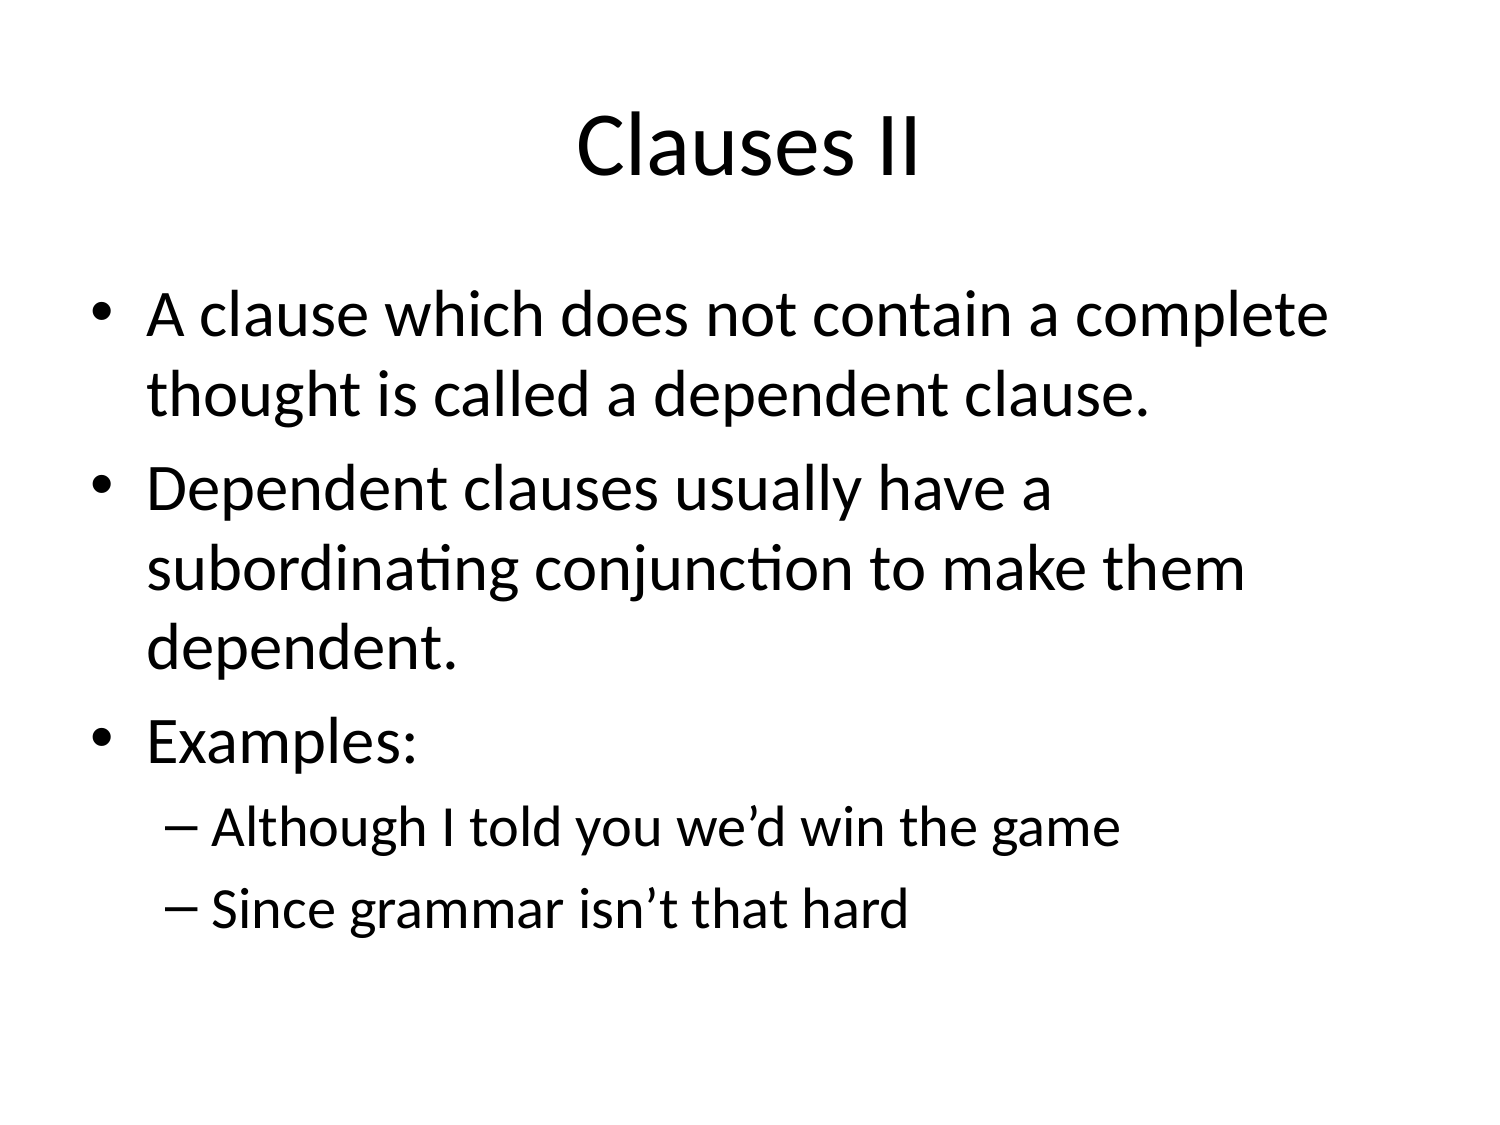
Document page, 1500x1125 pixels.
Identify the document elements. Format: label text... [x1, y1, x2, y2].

title Clauses II [75, 45, 1425, 233]
list A clause which does not contain a complete thought is called a dependent clause. Dependent clauses usually have a subordinating conjunction to make them dependent. Examples: Although I told you we’d win the game Since grammar isn’t that hard [75, 262, 1425, 1005]
